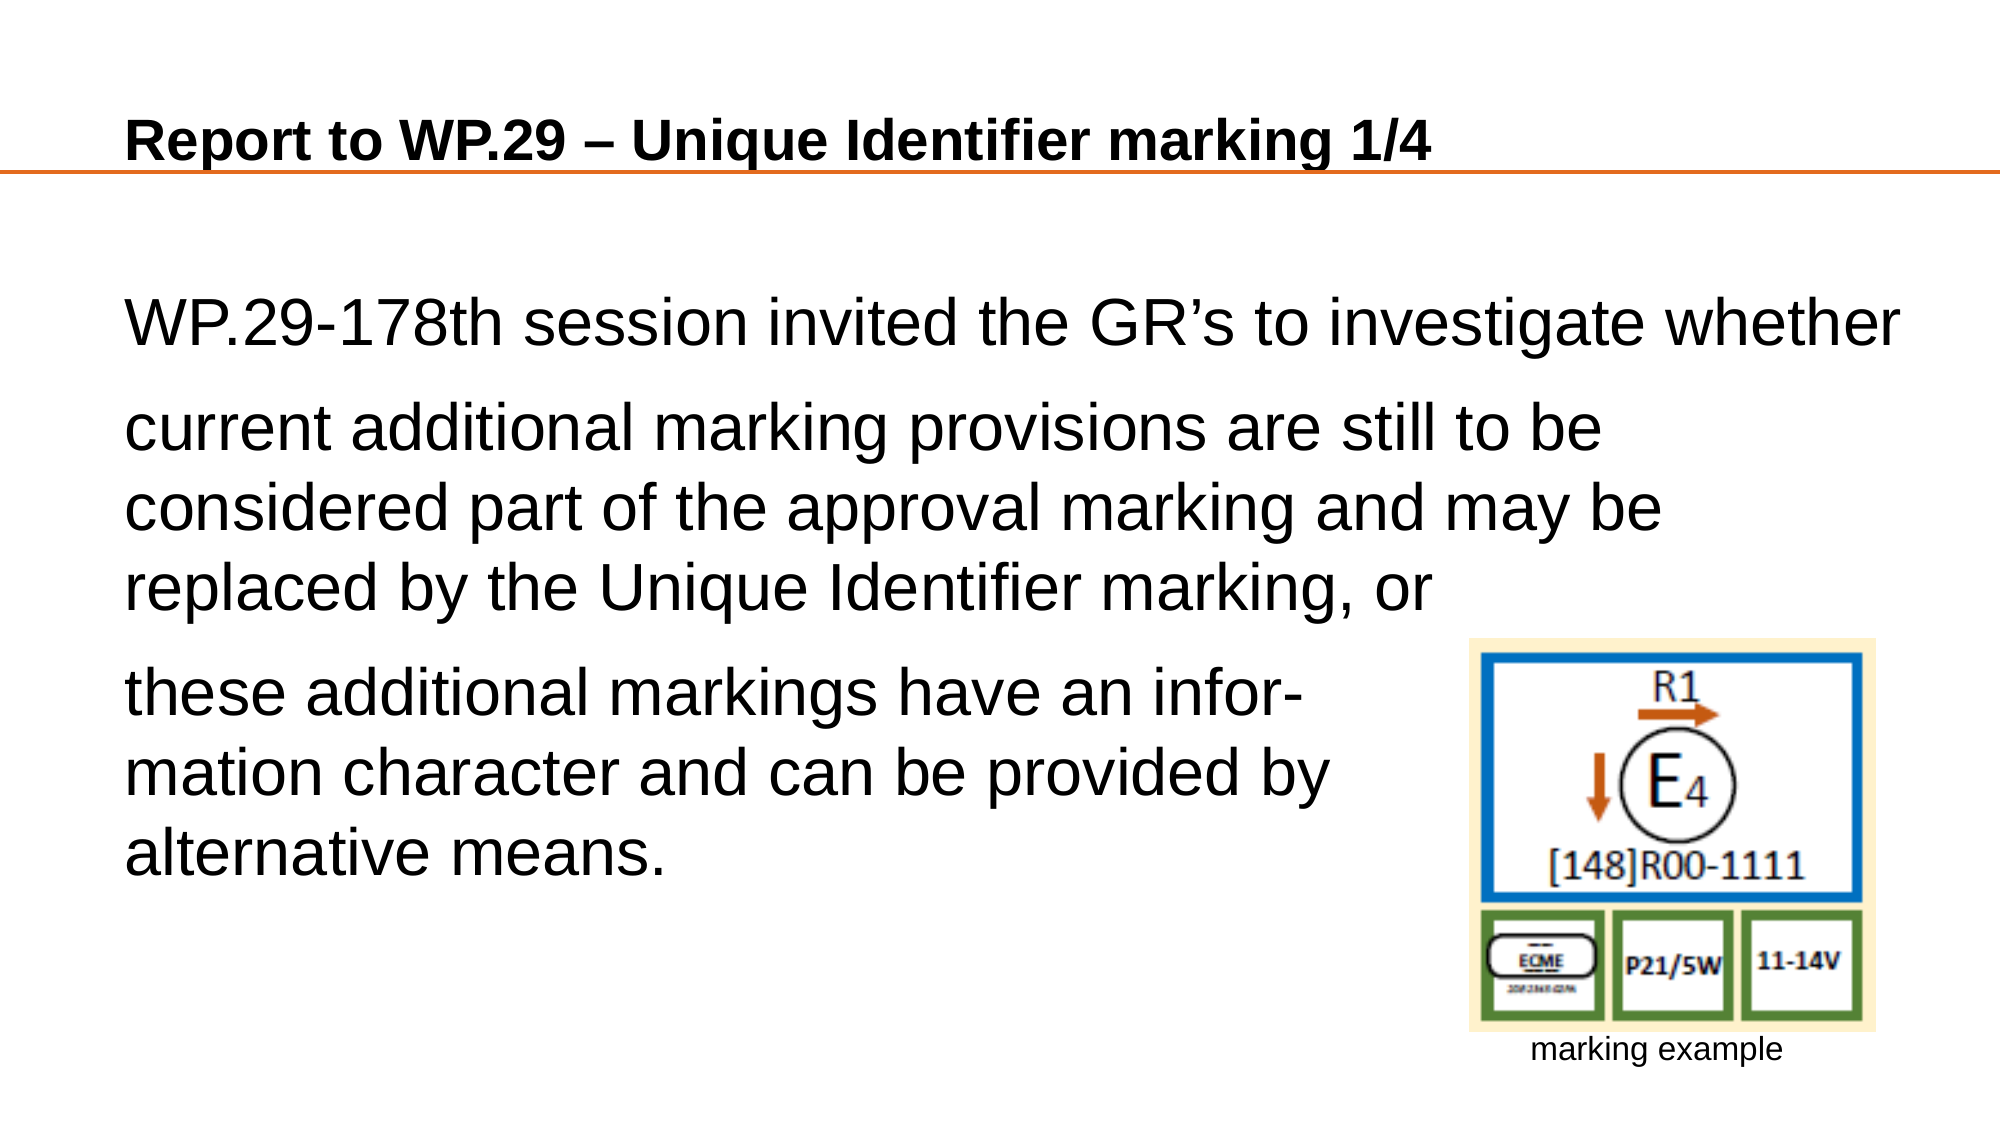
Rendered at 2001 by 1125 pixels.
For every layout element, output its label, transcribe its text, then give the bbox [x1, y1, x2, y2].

slide_number 9 [1741, 1032, 1876, 1086]
title Report to WP.29 – Unique Identifier marking 1/4 [124, 110, 1876, 157]
picture [1469, 638, 1876, 1032]
list WP.29-178th session invited the GR’s to investigate whether current additional marking provisions are still to be considered part of the approval marking and may be replaced by the Unique Identifier marking, or these additional markings have an infor- mation character and can be provided by alternative means. marking example [124, 278, 1935, 999]
